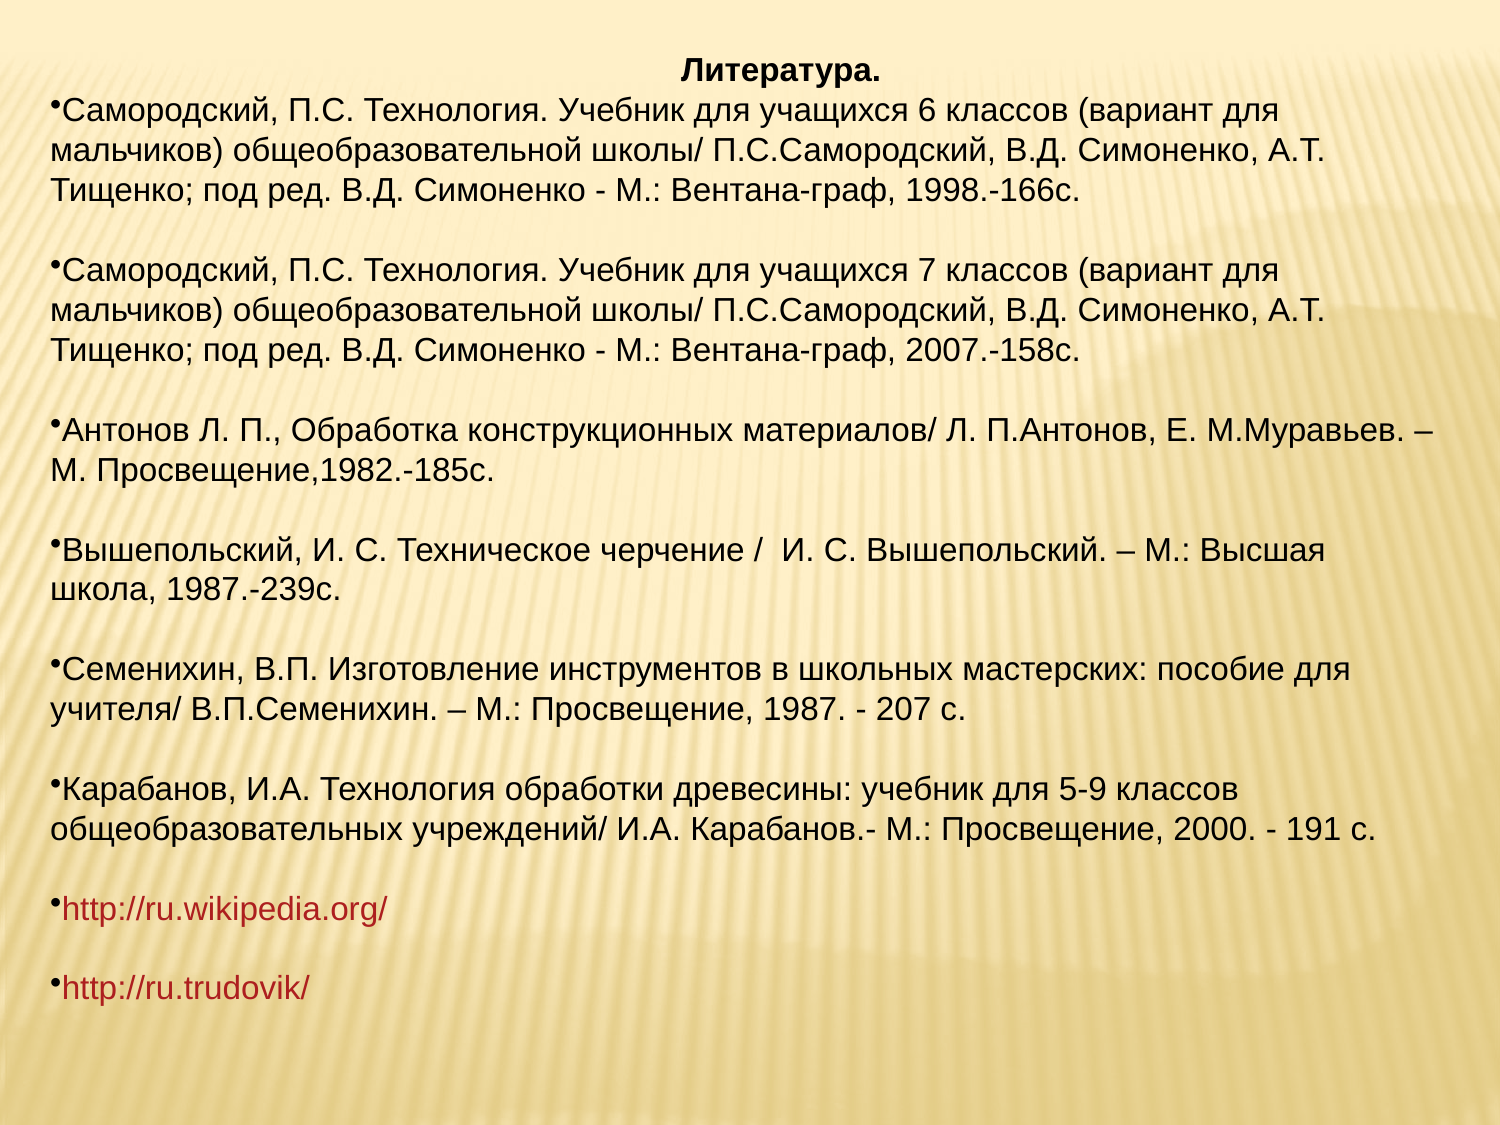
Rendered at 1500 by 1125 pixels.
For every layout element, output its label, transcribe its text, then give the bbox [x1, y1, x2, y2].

text_box Литература. Самородский, П.С. Технология. Учебник для учащихся 6 классов (вариант для мальчиков) общеобразовательной школы/ П.С.Самородский, В.Д. Симоненко, А.Т. Тищенко; под ред. В.Д. Симоненко - М.: Вентана-граф, 1998.-166с. Самородский, П.С. Технология. Учебник для учащихся 7 классов (вариант для мальчиков) общеобразовательной школы/ П.С.Самородский, В.Д. Симоненко, А.Т. Тищенко; под ред. В.Д. Симоненко - М.: Вентана-граф, 2007.-158с. Антонов Л. П., Обработка конструкционных материалов/ Л. П.Антонов, Е. М.Муравьев. – М. Просвещение,1982.-185с. Вышепольский, И. С. Техническое черчение / И. С. Вышепольский. – М.: Высшая школа, 1987.-239с. Семенихин, В.П. Изготовление инструментов в школьных мастерских: пособие для учителя/ В.П.Семенихин. – М.: Просвещение, 1987. - 207 с. Карабанов, И.А. Технология обработки древесины: учебник для 5-9 классов общеобразовательных учреждений/ И.А. Карабанов.- М.: Просвещение, 2000. - 191 с. http://ru.wikipedia.org/ http://ru.trudovik/ [35, 41, 1454, 1060]
